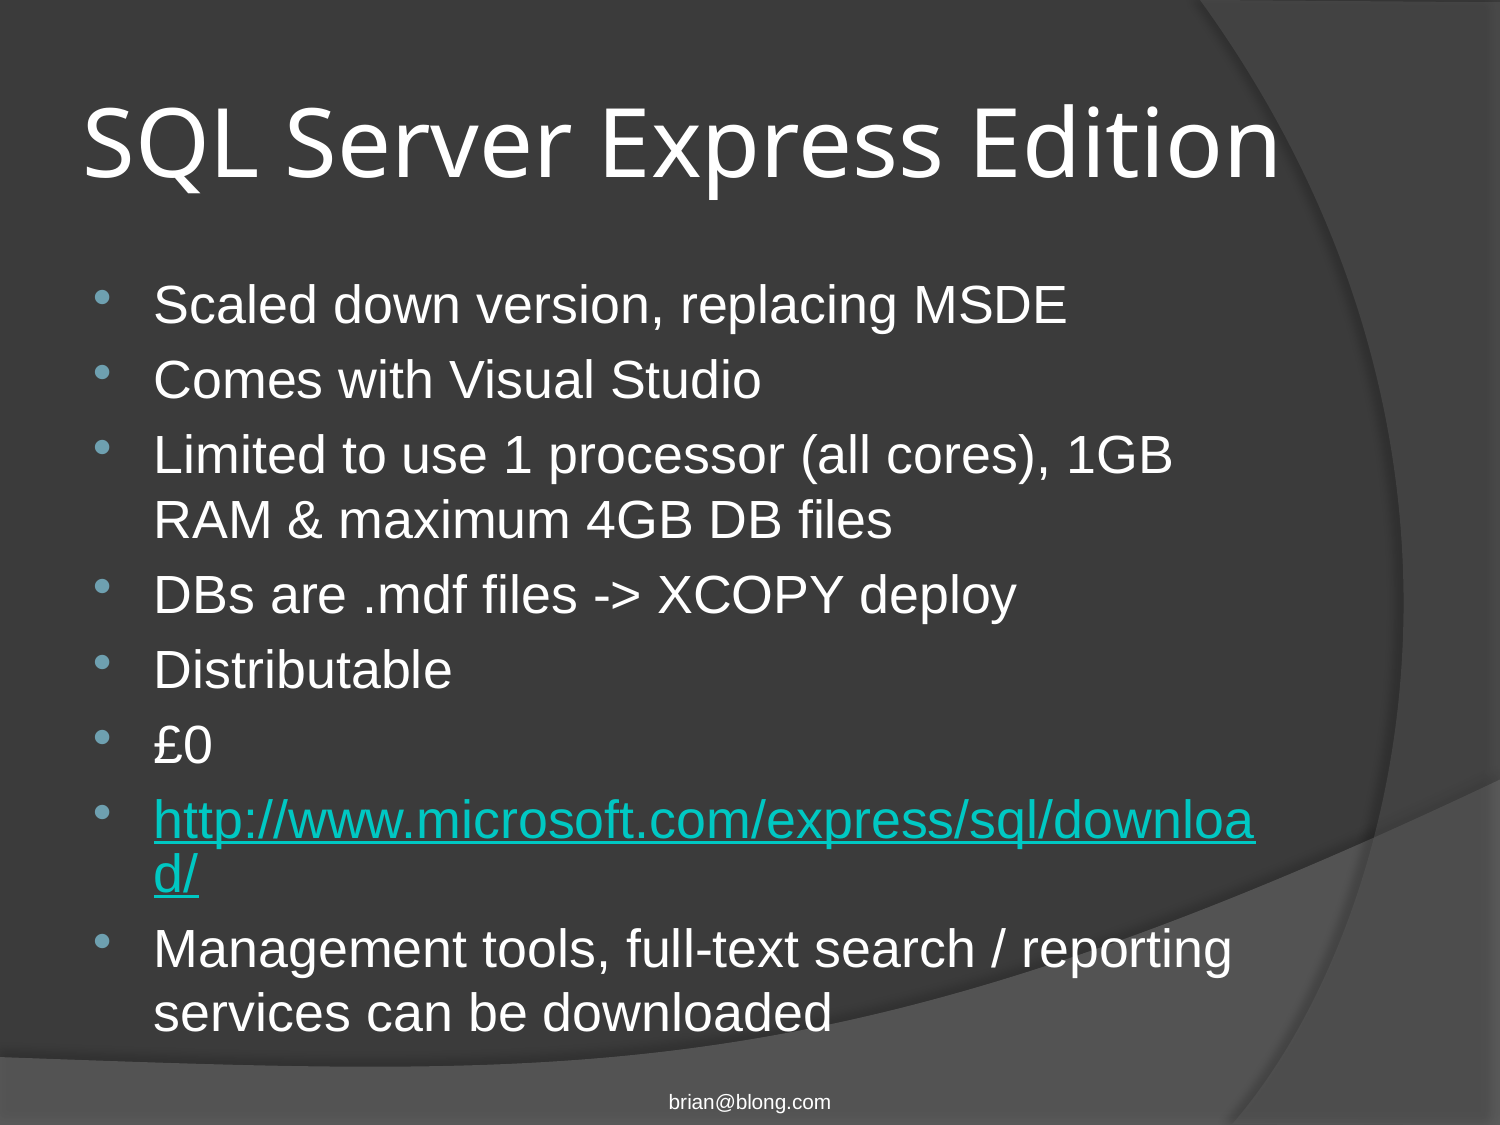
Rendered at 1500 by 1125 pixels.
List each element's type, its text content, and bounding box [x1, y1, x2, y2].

title SQL Server Express Edition [75, 45, 1300, 233]
list Scaled down version, replacing MSDE Comes with Visual Studio Limited to use 1 processor (all cores), 1GB RAM & maximum 4GB DB files DBs are .mdf files -> XCOPY deploy Distributable £0 http://www.microsoft.com/express/sql/download/ Management tools, full-text search / reporting services can be downloaded [75, 262, 1300, 1005]
footer brian@blong.com [512, 1053, 988, 1114]
